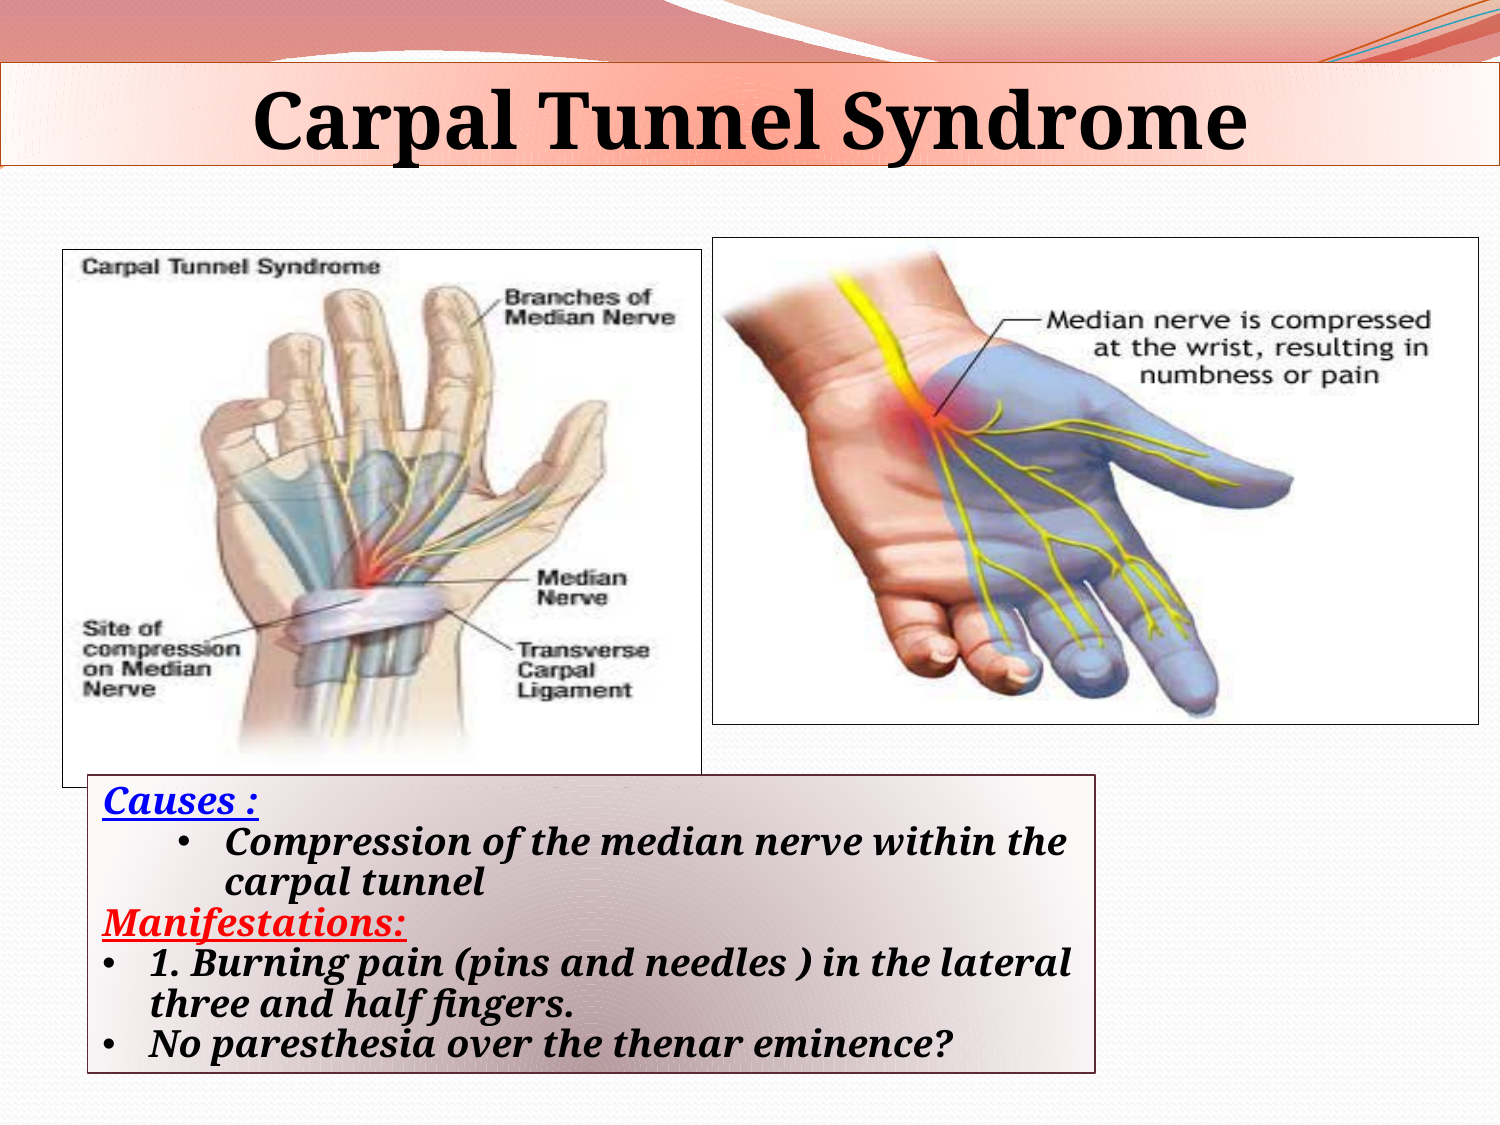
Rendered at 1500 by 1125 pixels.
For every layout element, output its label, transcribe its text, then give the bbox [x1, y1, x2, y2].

text_box Carpal Tunnel Syndrome [0, 62, 1500, 166]
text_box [62, 249, 702, 788]
text_box Causes : Compression of the median nerve within the carpal tunnel Manifestations: 1. Burning pain (pins and needles ) in the lateral three and half fingers. No paresthesia over the thenar eminence? [87, 774, 1096, 1074]
picture [712, 237, 1479, 726]
table_cell Lateral part of 1ST Met [87, 774, 707, 800]
